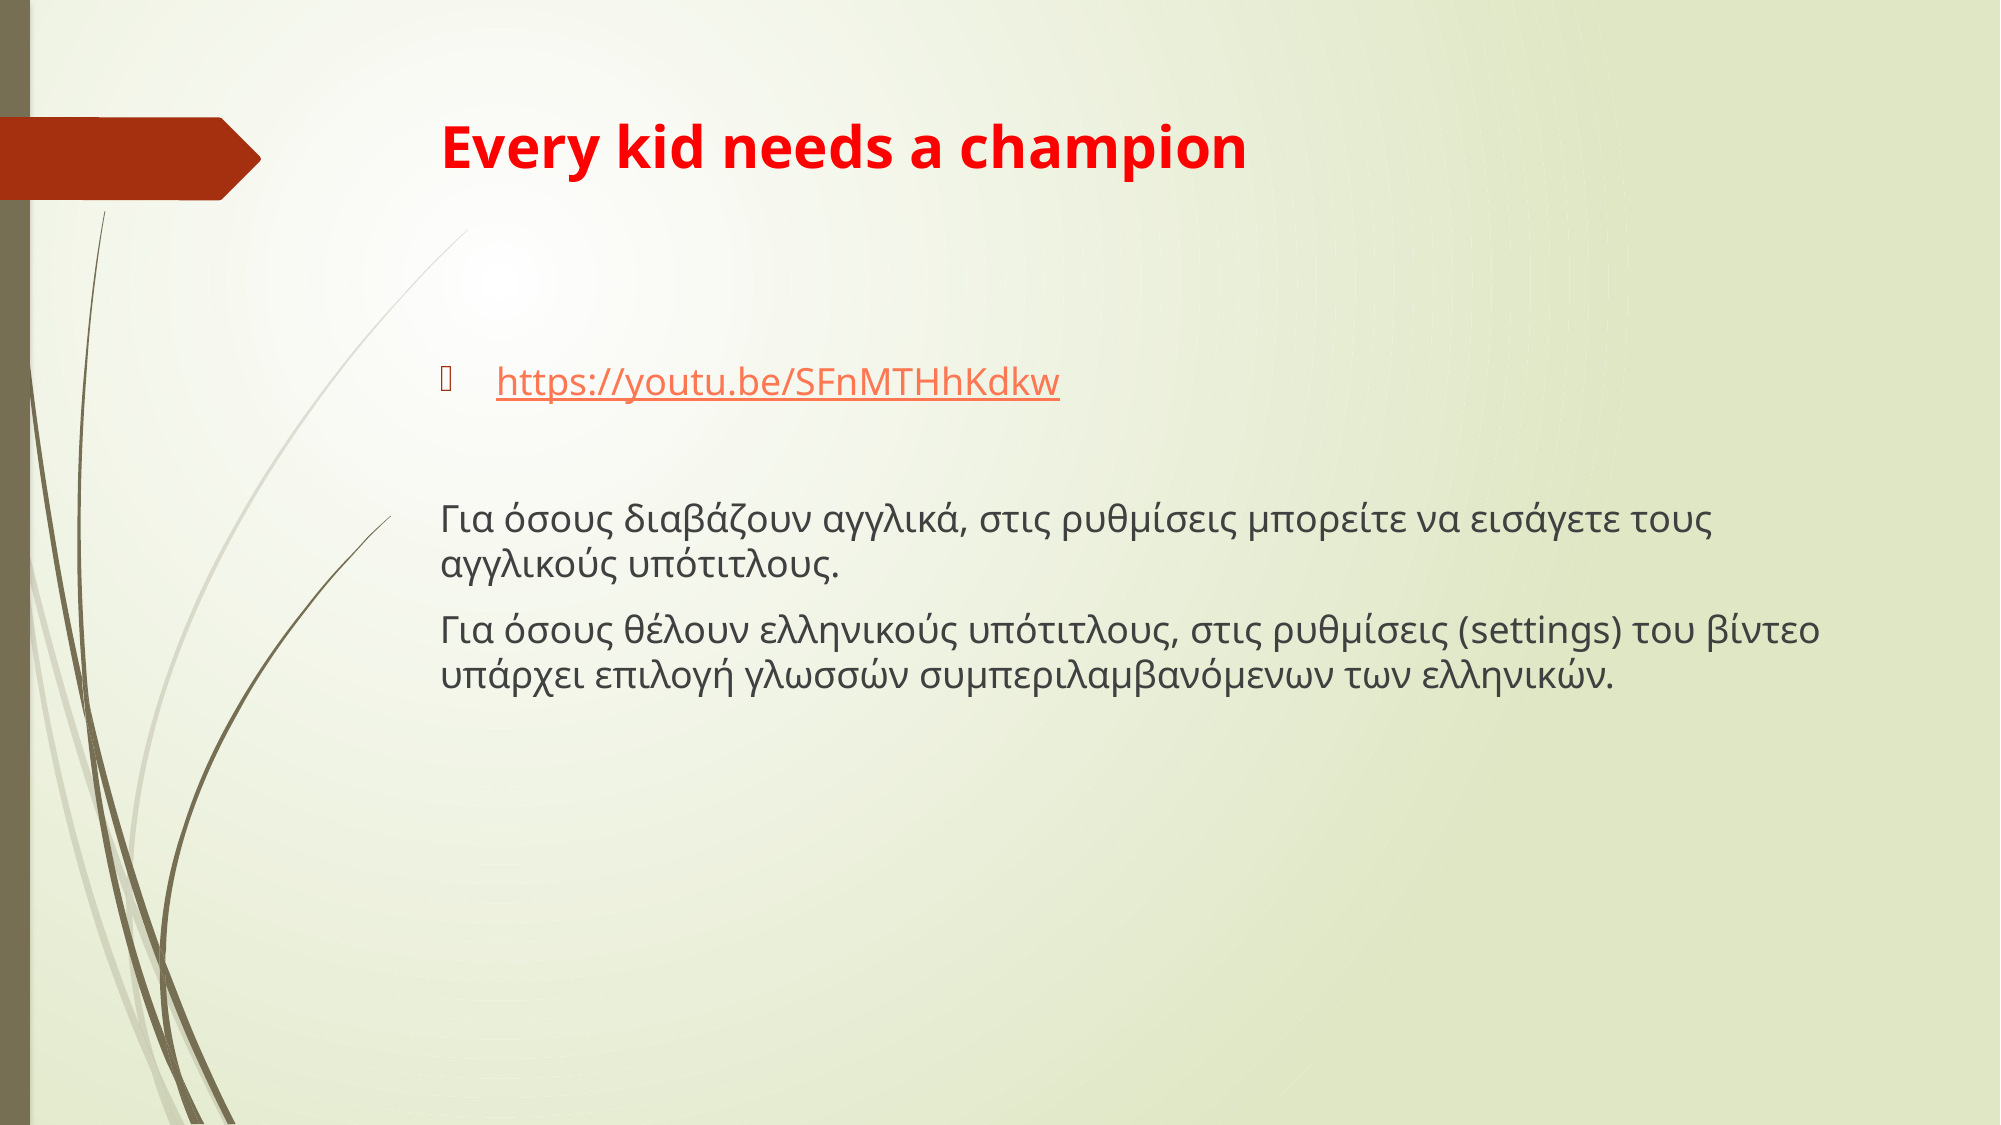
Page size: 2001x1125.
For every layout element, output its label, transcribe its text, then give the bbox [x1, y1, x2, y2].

list https://youtu.be/SFnMTHhKdkw Για όσους διαβάζουν αγγλικά, στις ρυθμίσεις μπορείτε να εισάγετε τους αγγλικούς υπότιτλους. Για όσους θέλουν ελληνικούς υπότιτλους, στις ρυθμίσεις (settings) του βίντεο υπάρχει επιλογή γλωσσών συμπεριλαμβανόμενων των ελληνικών. [424, 350, 1888, 970]
title Every kid needs a champion [425, 102, 1888, 313]
